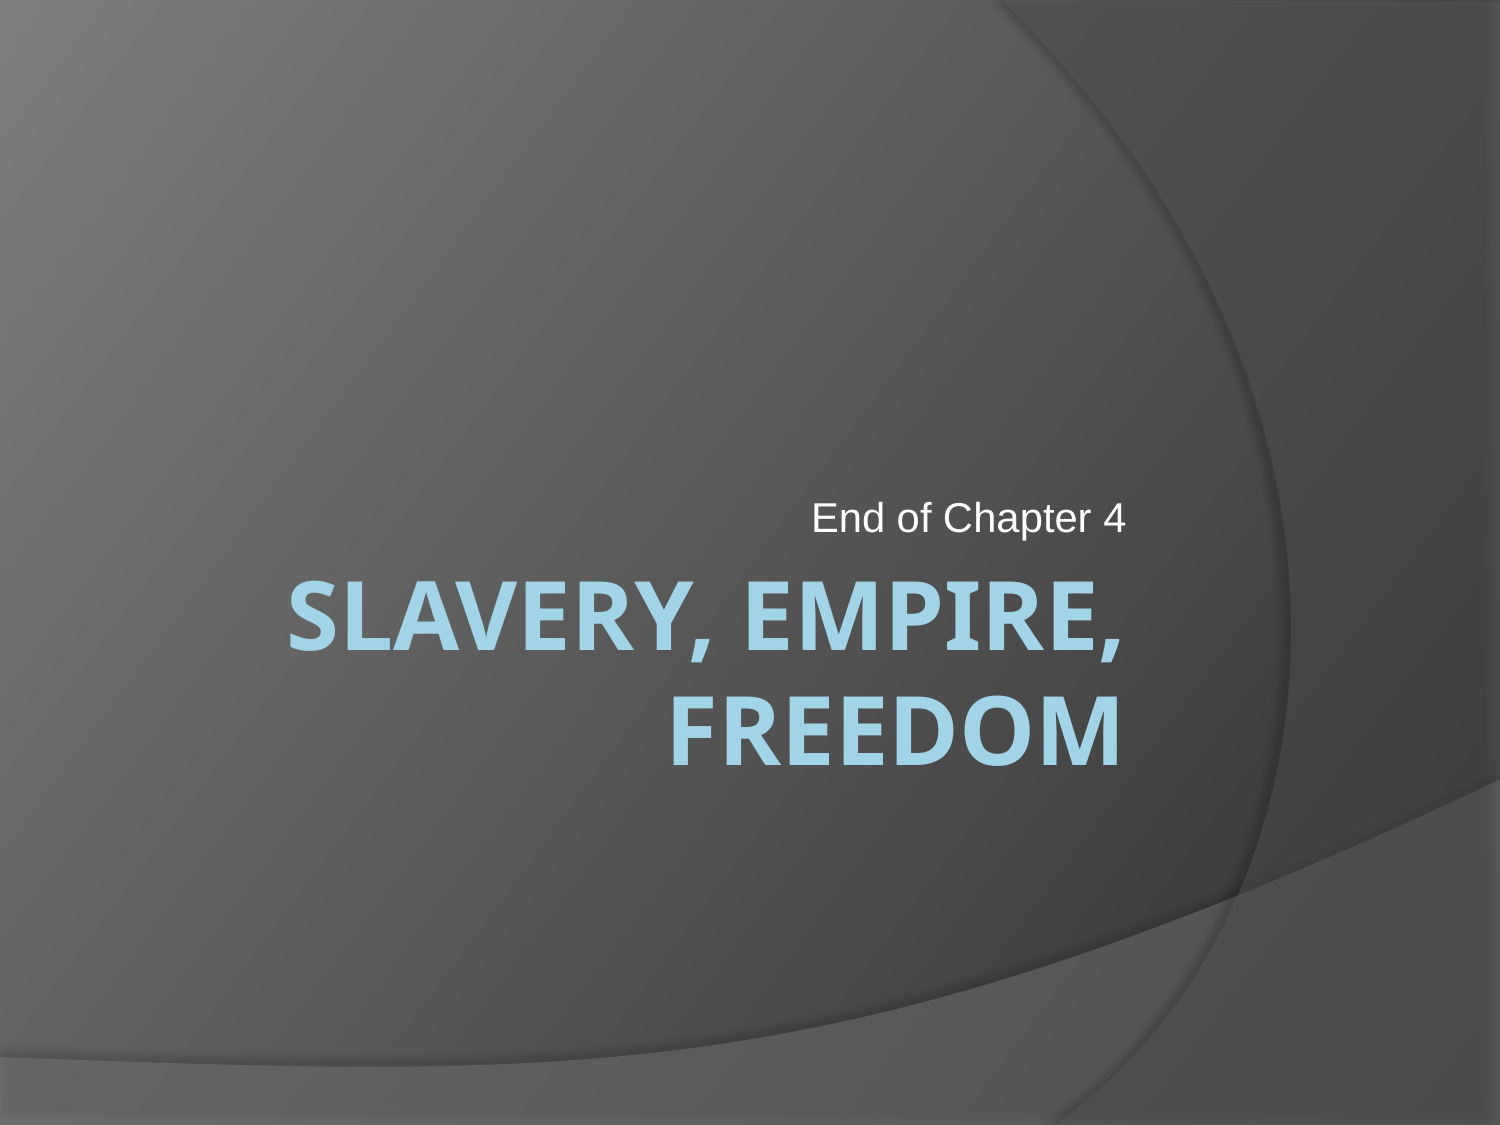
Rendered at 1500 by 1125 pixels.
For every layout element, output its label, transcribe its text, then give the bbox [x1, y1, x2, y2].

title Slavery, Empire, Freedom [70, 547, 1134, 925]
subtitle End of Chapter 4 [71, 253, 1134, 541]
